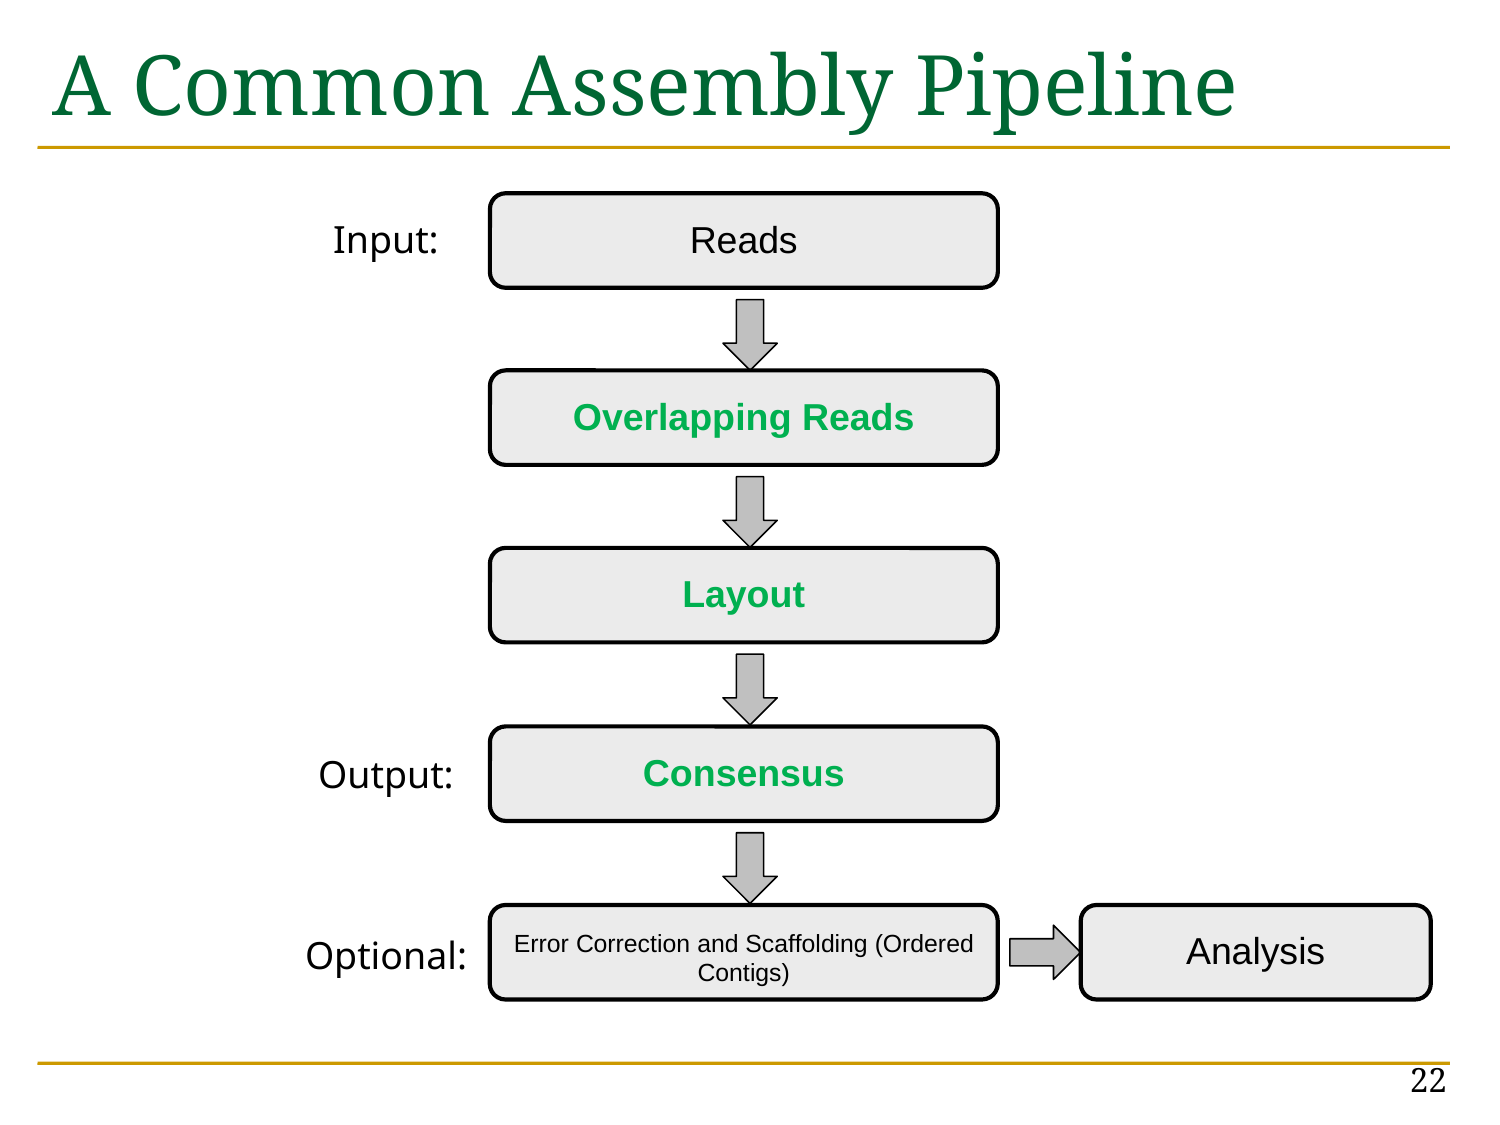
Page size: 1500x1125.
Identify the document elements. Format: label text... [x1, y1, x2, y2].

text_box Reads [489, 193, 998, 288]
text_box [1009, 925, 1080, 980]
slide_number 22 [1111, 1036, 1462, 1112]
text_box Layout [489, 547, 998, 643]
text_box Overlapping Reads [489, 370, 998, 465]
text_box Consensus [489, 726, 998, 821]
text_box [722, 832, 778, 904]
text_box [722, 299, 778, 370]
text_box Error Correction and Scaffolding (Ordered Contigs) [489, 904, 998, 1000]
text_box Output: [303, 743, 469, 804]
text_box Analysis [1080, 904, 1431, 1000]
title A Common Assembly Pipeline [37, 24, 1450, 148]
text_box Input: [318, 208, 454, 269]
text_box Optional: [290, 925, 482, 985]
text_box [722, 476, 778, 547]
text_box [722, 654, 778, 725]
